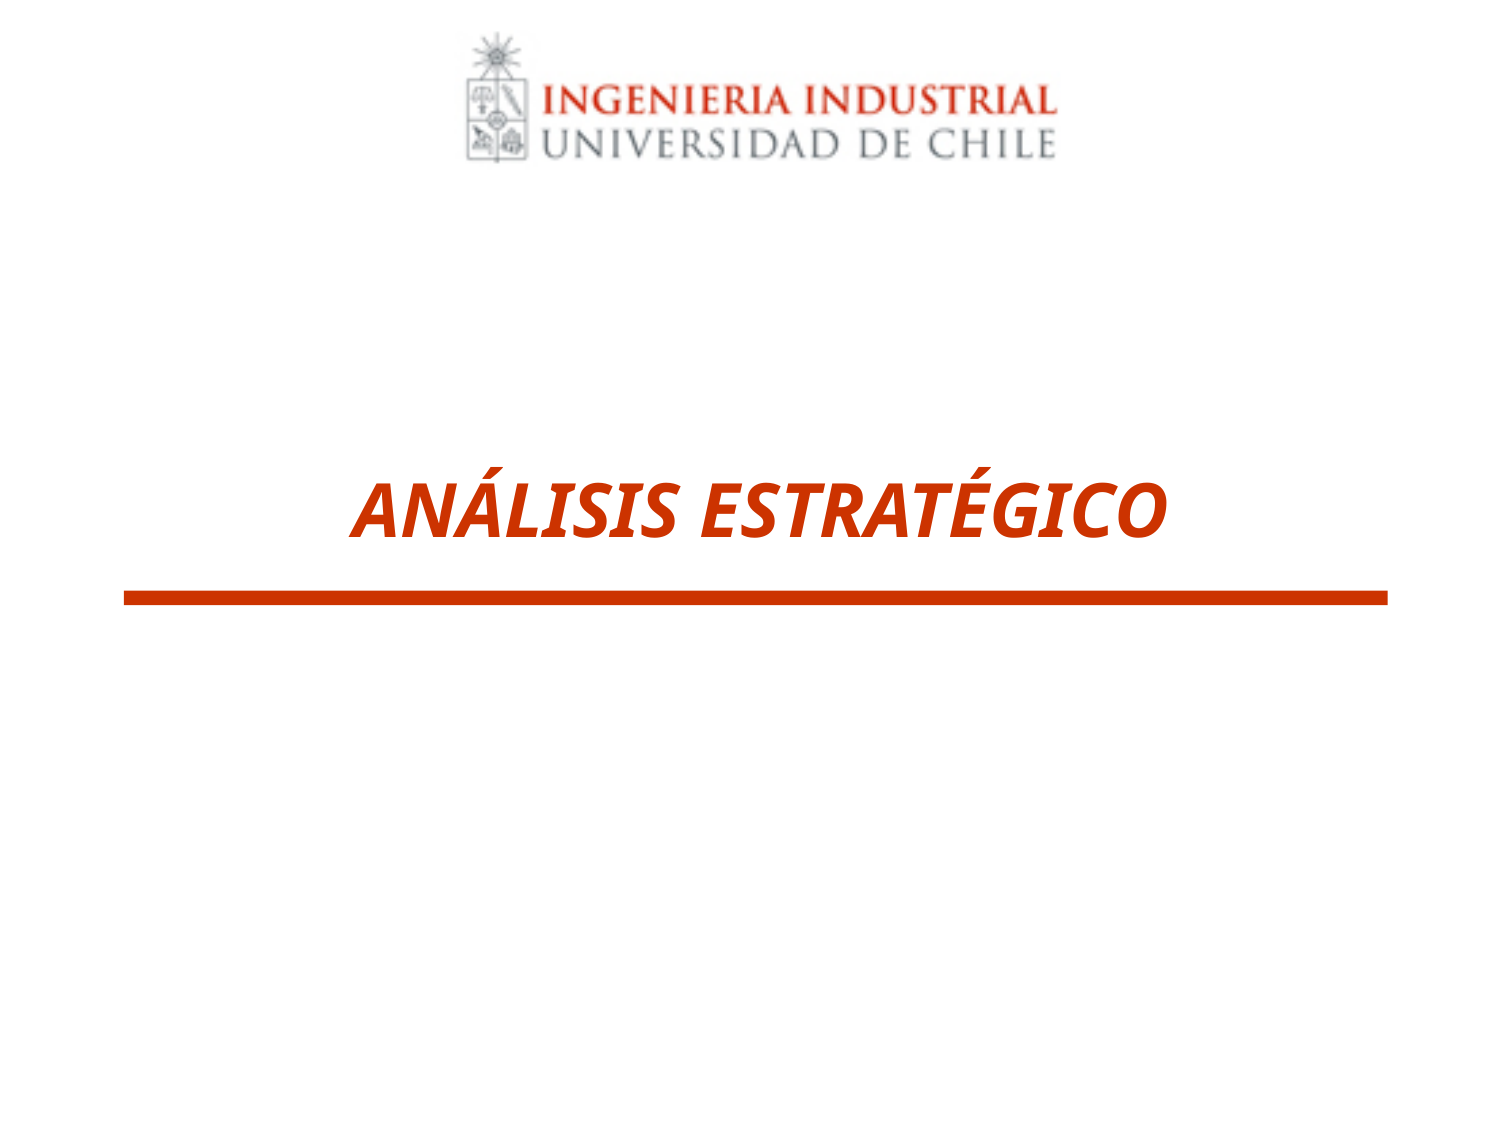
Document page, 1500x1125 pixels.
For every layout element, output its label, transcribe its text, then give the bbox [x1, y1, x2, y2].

picture [454, 30, 1069, 172]
title ANÁLISIS ESTRATÉGICO [135, 385, 1388, 561]
